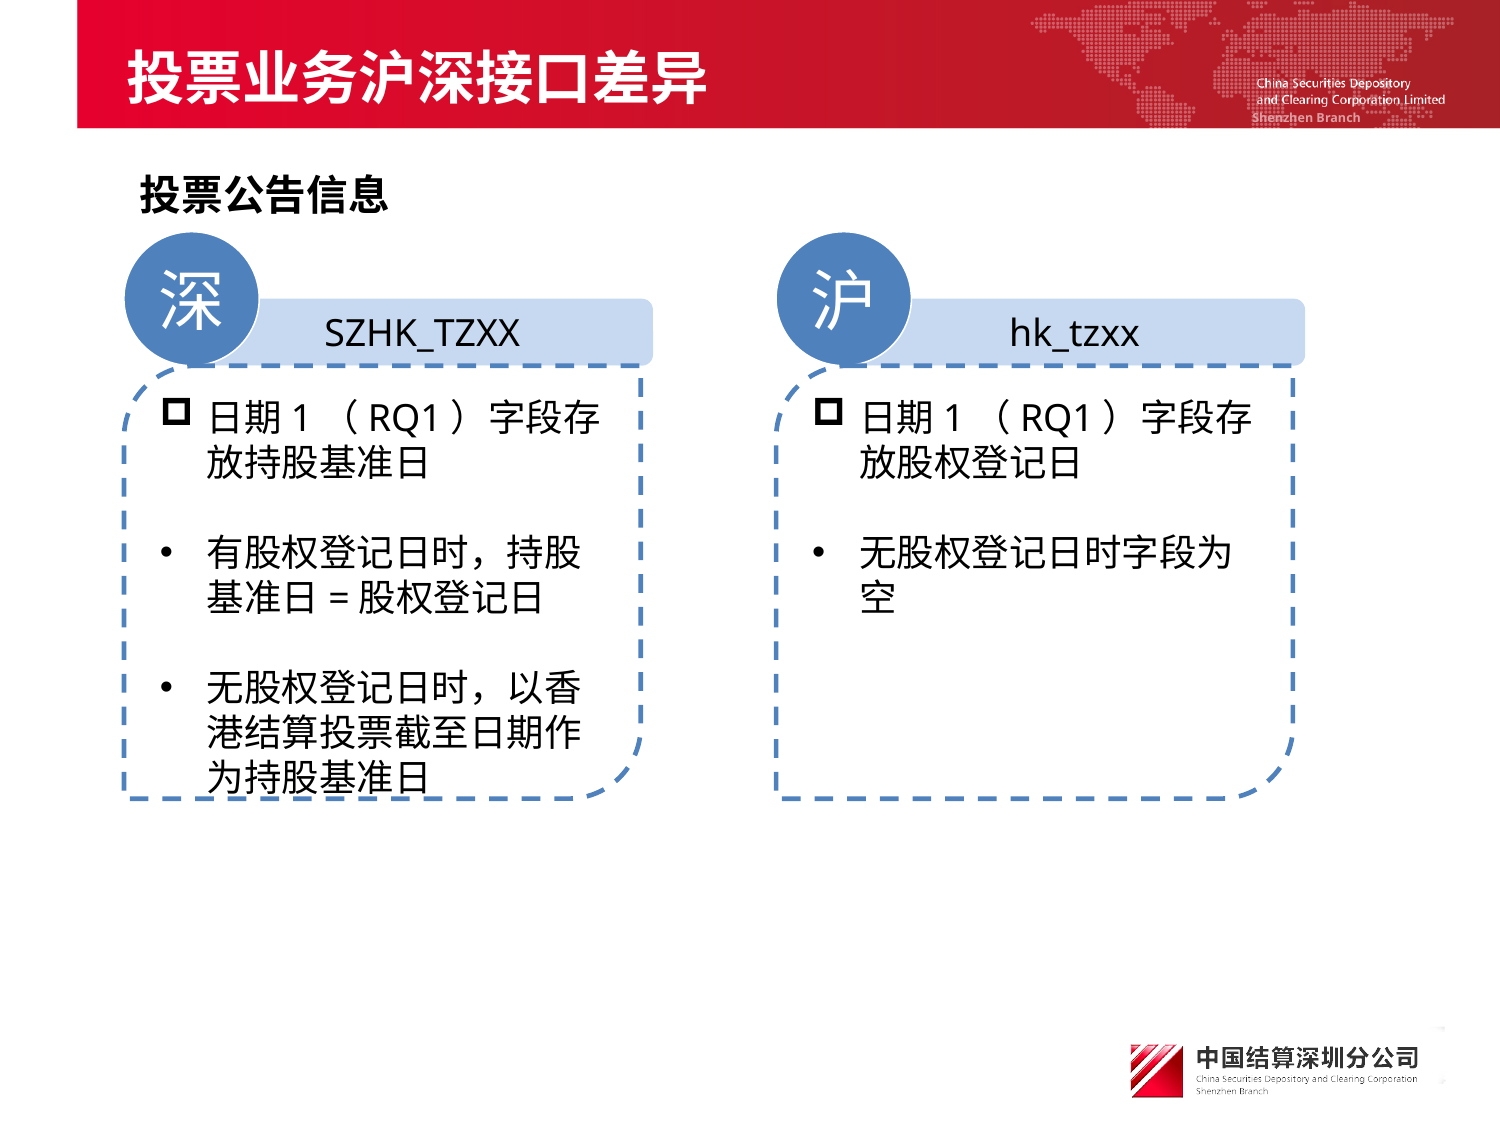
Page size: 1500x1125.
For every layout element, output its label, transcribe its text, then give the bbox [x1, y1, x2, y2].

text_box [123, 231, 1306, 799]
title 投票业务沪深接口差异 [110, 31, 1495, 119]
text_box 投票公告信息 [125, 136, 406, 227]
picture [0, 0, 1500, 1125]
